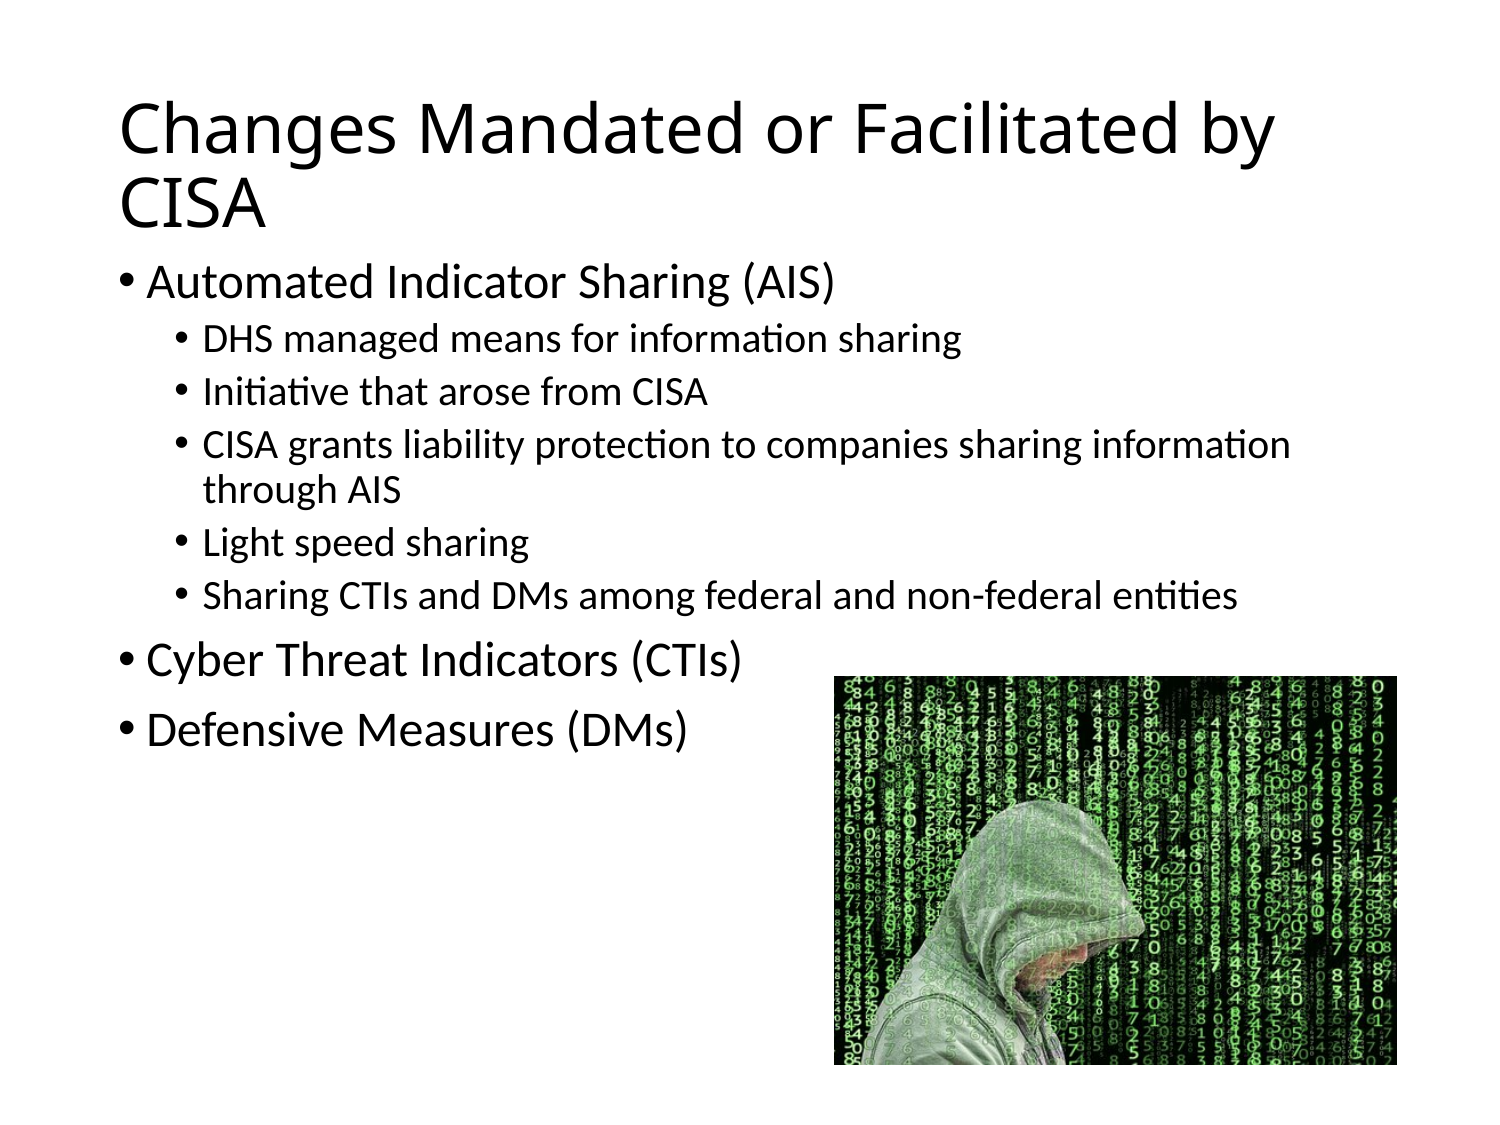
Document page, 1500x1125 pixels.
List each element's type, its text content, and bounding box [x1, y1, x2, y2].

picture [834, 676, 1397, 1066]
title Changes Mandated or Facilitated by CISA [102, 59, 1398, 247]
list Automated Indicator Sharing (AIS) DHS managed means for information sharing Initiative that arose from CISA CISA grants liability protection to companies sharing information through AIS Light speed sharing Sharing CTIs and DMs among federal and non-federal entities Cyber Threat Indicators (CTIs) Defensive Measures (DMs) [102, 247, 1398, 962]
